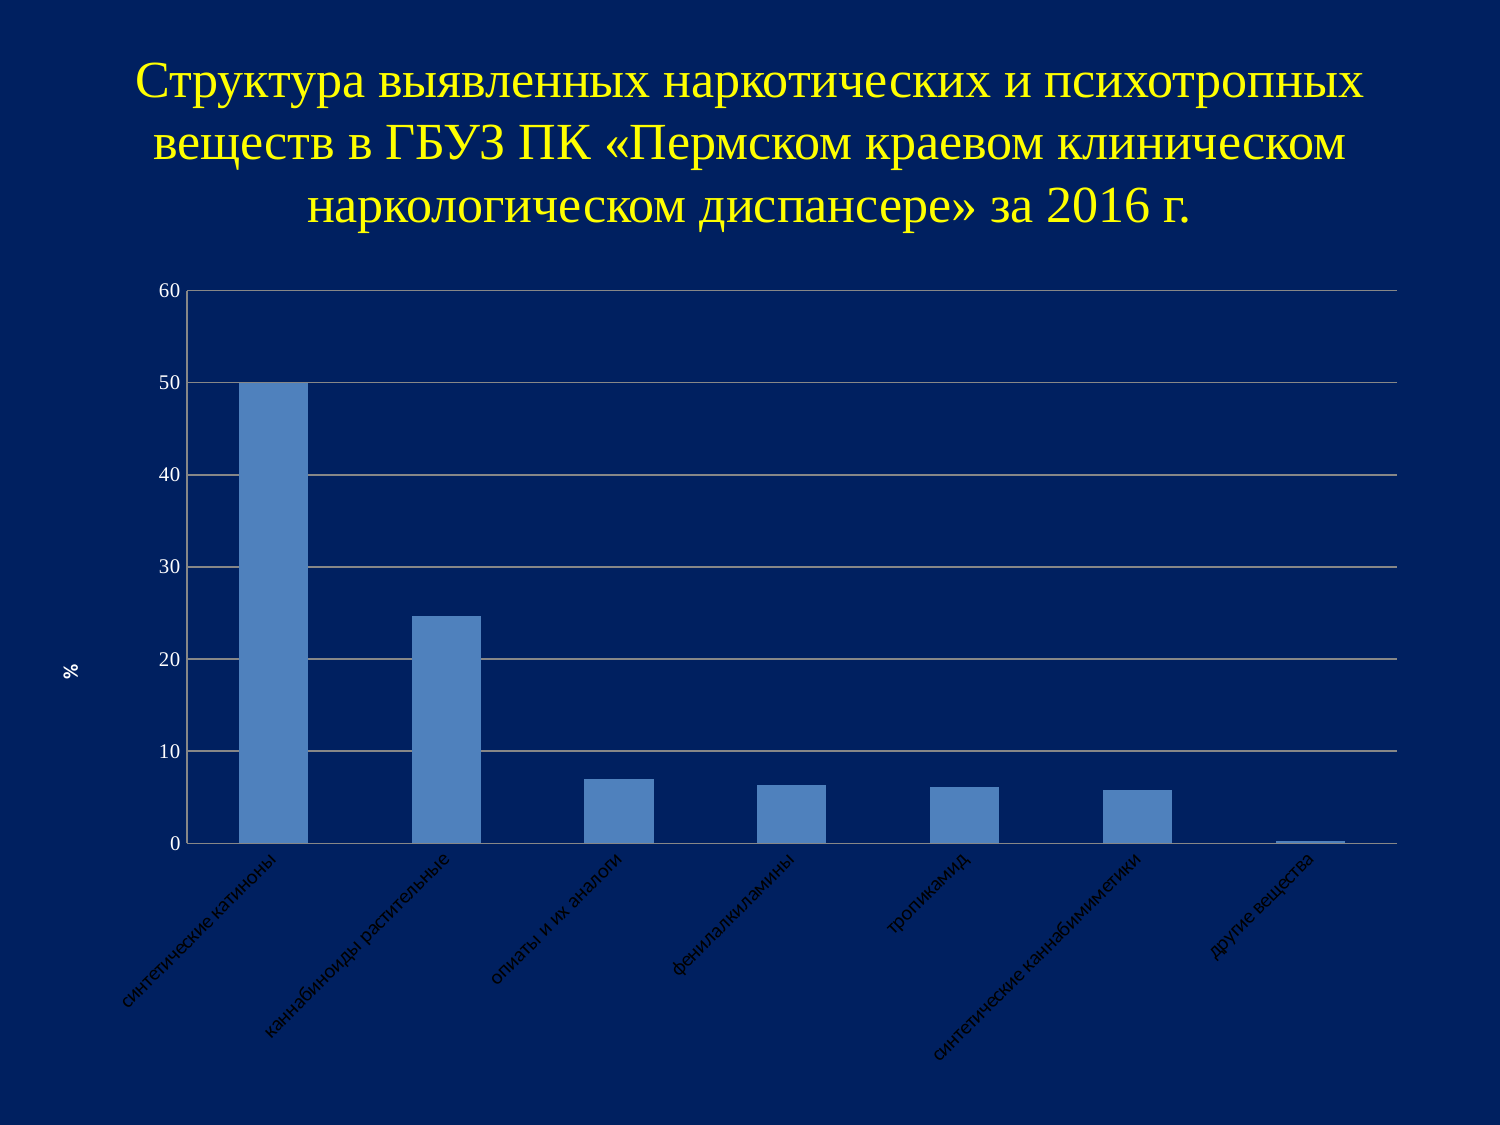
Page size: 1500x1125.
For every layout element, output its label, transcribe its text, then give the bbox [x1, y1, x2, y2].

chart [29, 262, 1426, 1083]
title Структура выявленных наркотических и психотропных веществ в ГБУЗ ПК «Пермском краевом клиническом наркологическом диспансере» за 2016 г. [75, 45, 1425, 233]
